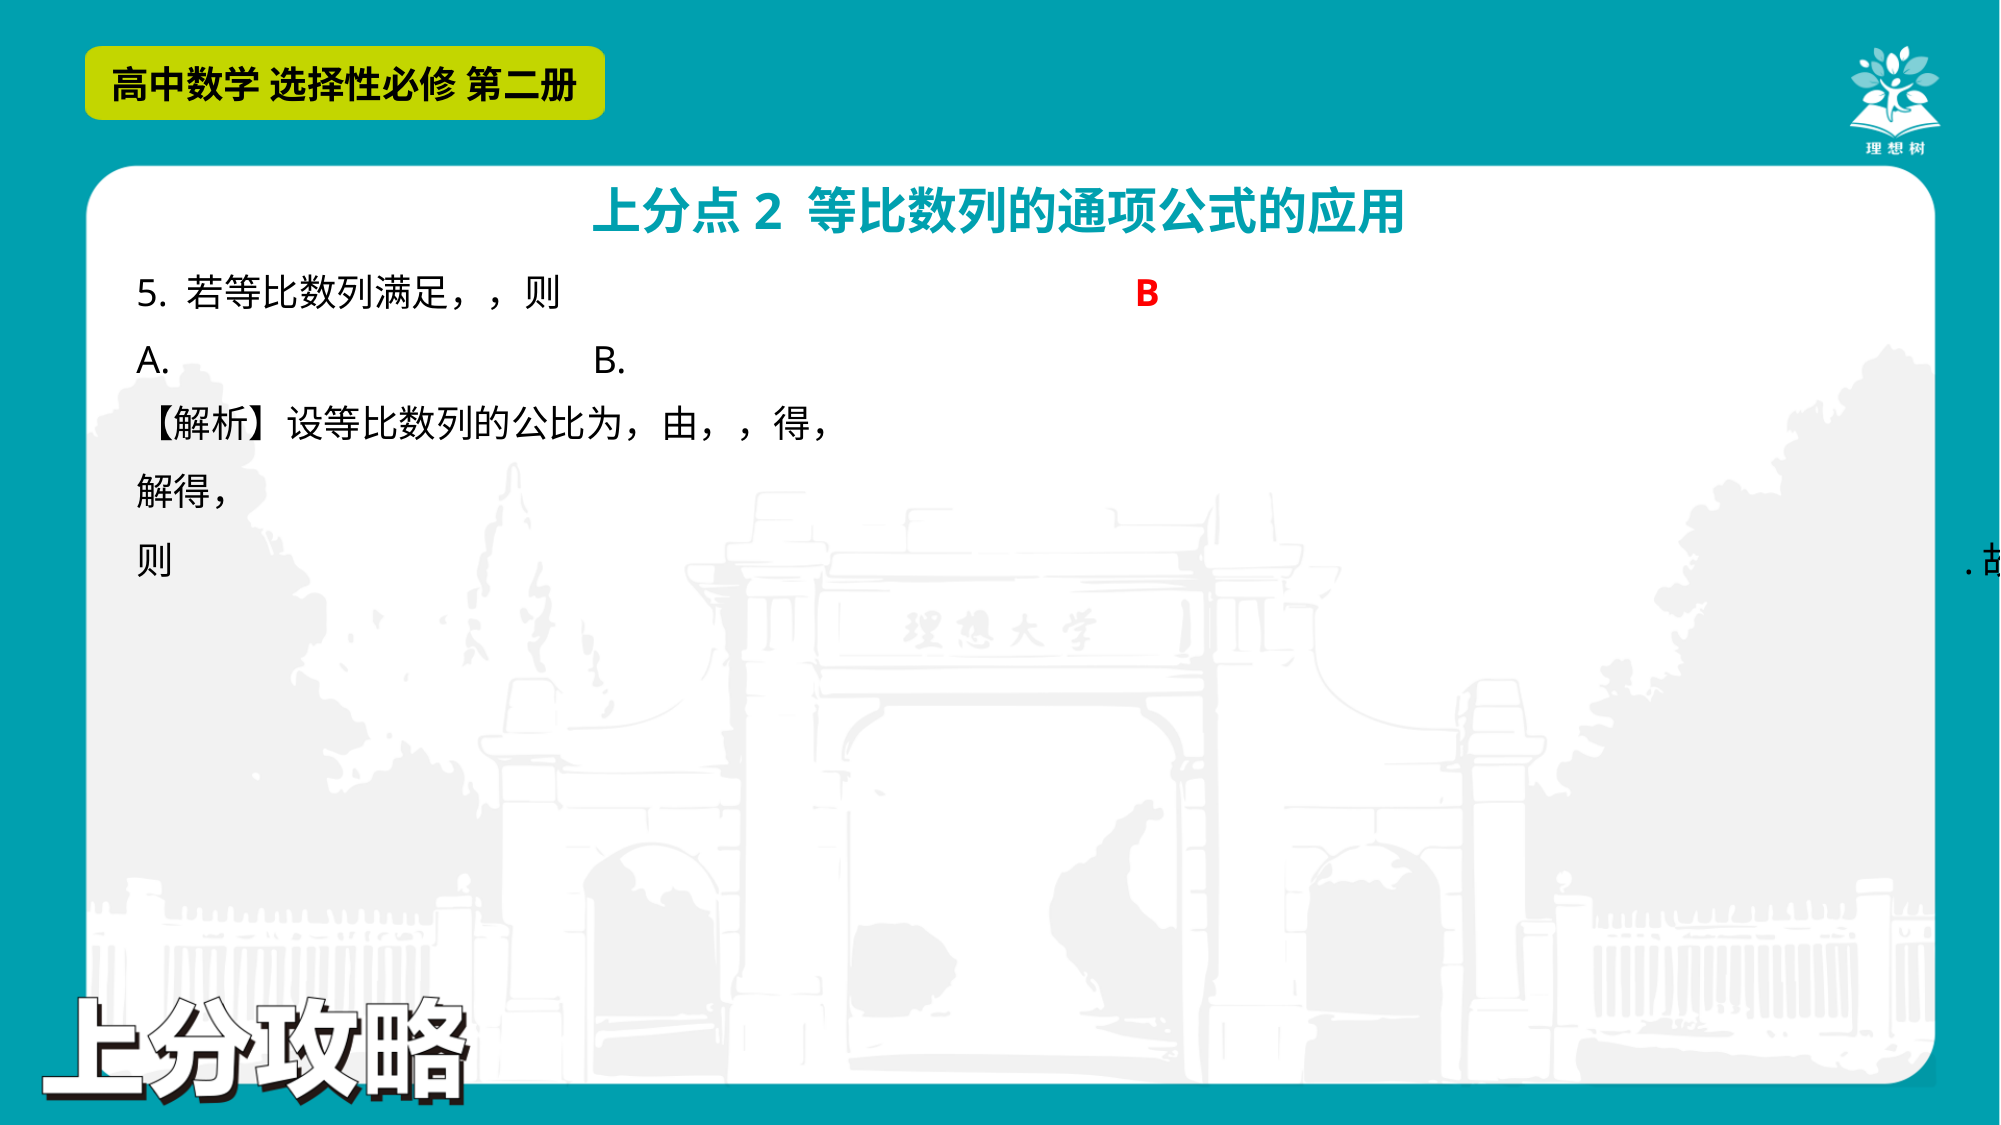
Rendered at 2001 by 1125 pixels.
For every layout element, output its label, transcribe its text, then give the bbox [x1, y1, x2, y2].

picture [0, 0, 2000, 1125]
picture [1988, 562, 1996, 570]
picture [1993, 552, 2000, 559]
text_box B [1120, 246, 1175, 307]
